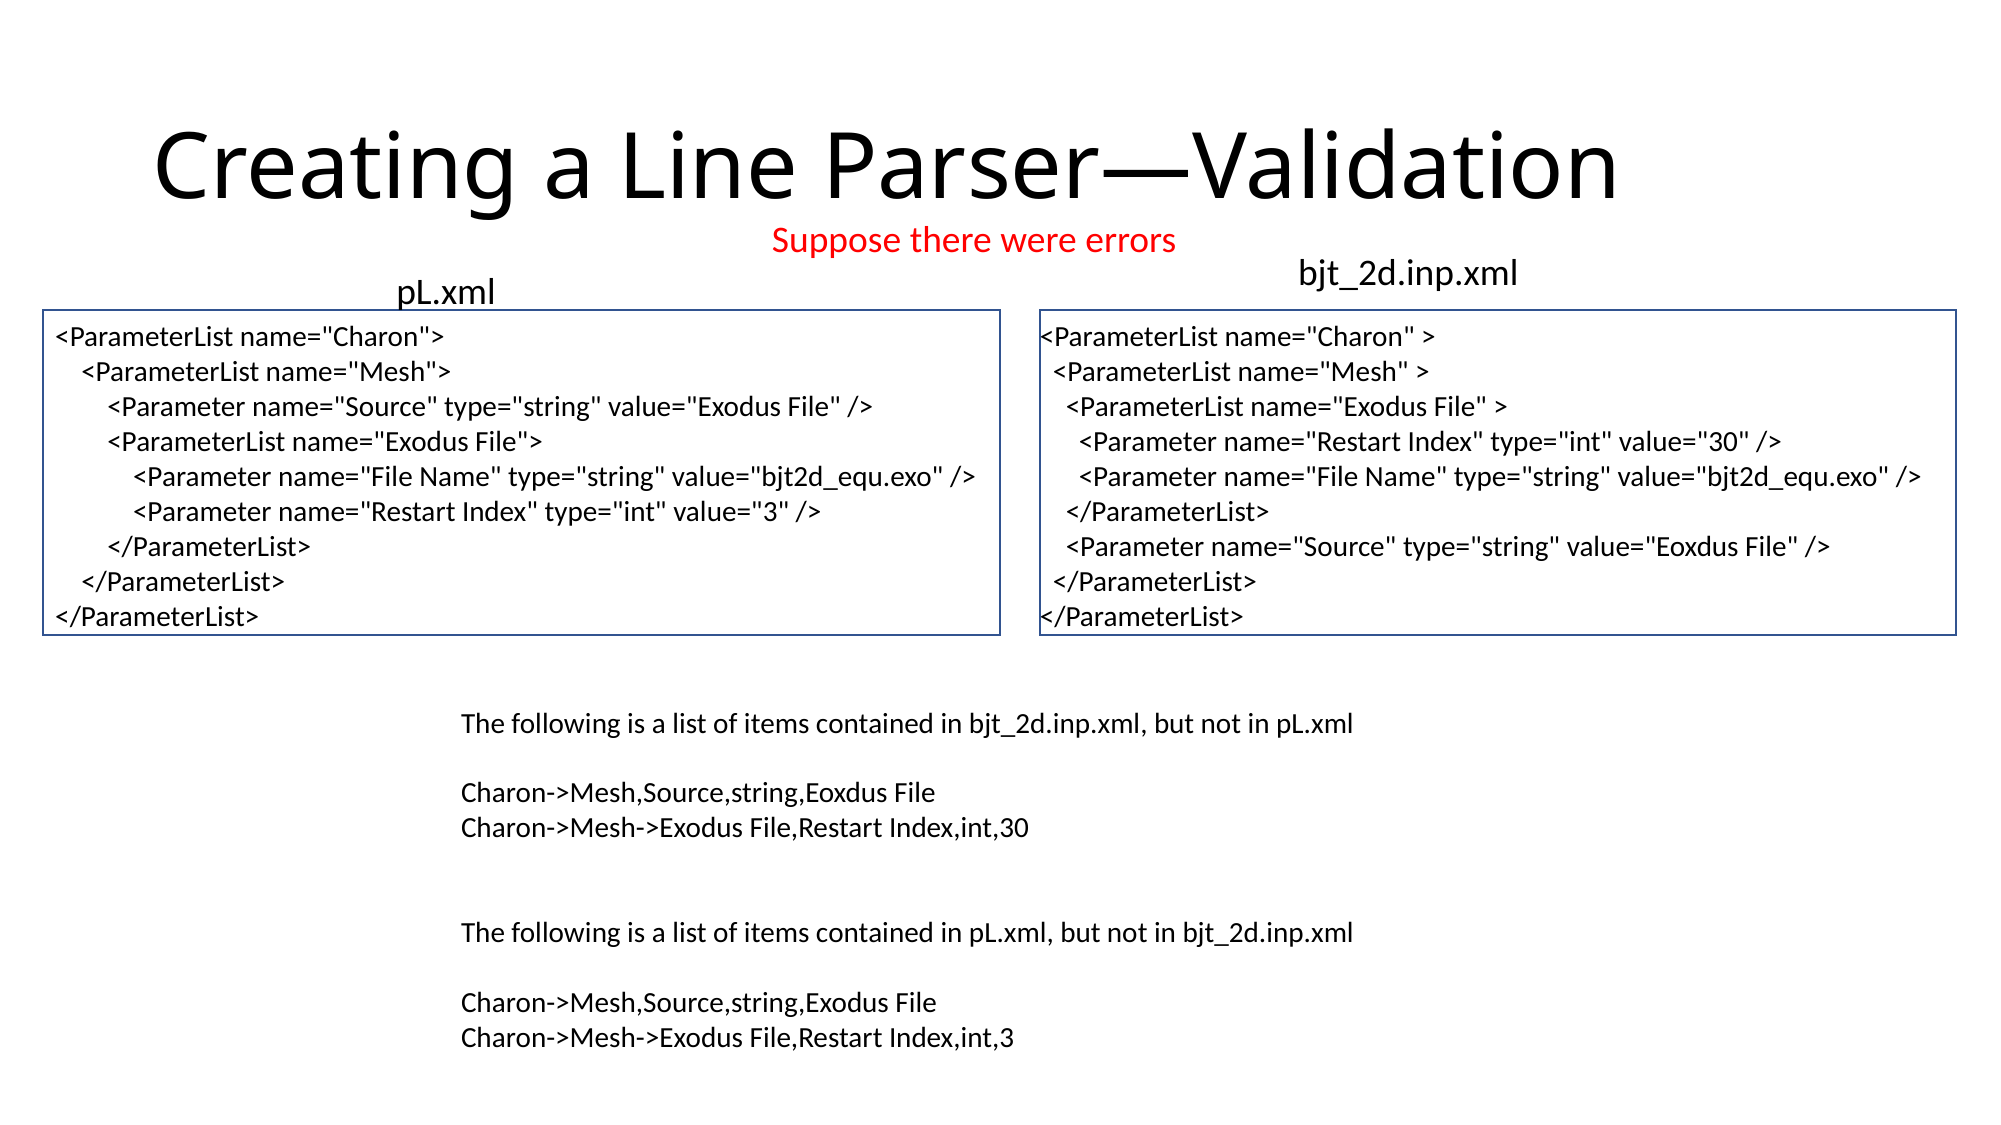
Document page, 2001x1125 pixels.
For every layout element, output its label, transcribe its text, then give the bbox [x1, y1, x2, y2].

text_box <ParameterList name="Charon"> <ParameterList name="Mesh"> <Parameter name="Source" type="string" value="Exodus File" /> <ParameterList name="Exodus File"> <Parameter name="File Name" type="string" value="bjt2d_equ.exo" /> <Parameter name="Restart Index" type="int" value="3" /> </ParameterList> </ParameterList> </ParameterList> [40, 309, 1013, 675]
text_box bjt_2d.inp.xml [1274, 240, 1534, 301]
text_box pL.xml [381, 259, 511, 309]
text_box Suppose there were errors [757, 207, 1193, 268]
text_box The following is a list of items contained in bjt_2d.inp.xml, but not in pL.xml Charon->Mesh,Source,string,Eoxdus File Charon->Mesh->Exodus File,Restart Index,int,30 The following is a list of items contained in pL.xml, but not in bjt_2d.inp.xml Charon->Mesh,Source,string,Exodus File Charon->Mesh->Exodus File,Restart Index,int,3 [446, 696, 1922, 1061]
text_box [1025, 309, 2000, 636]
title Creating a Line Parser—Validation [137, 59, 1863, 278]
